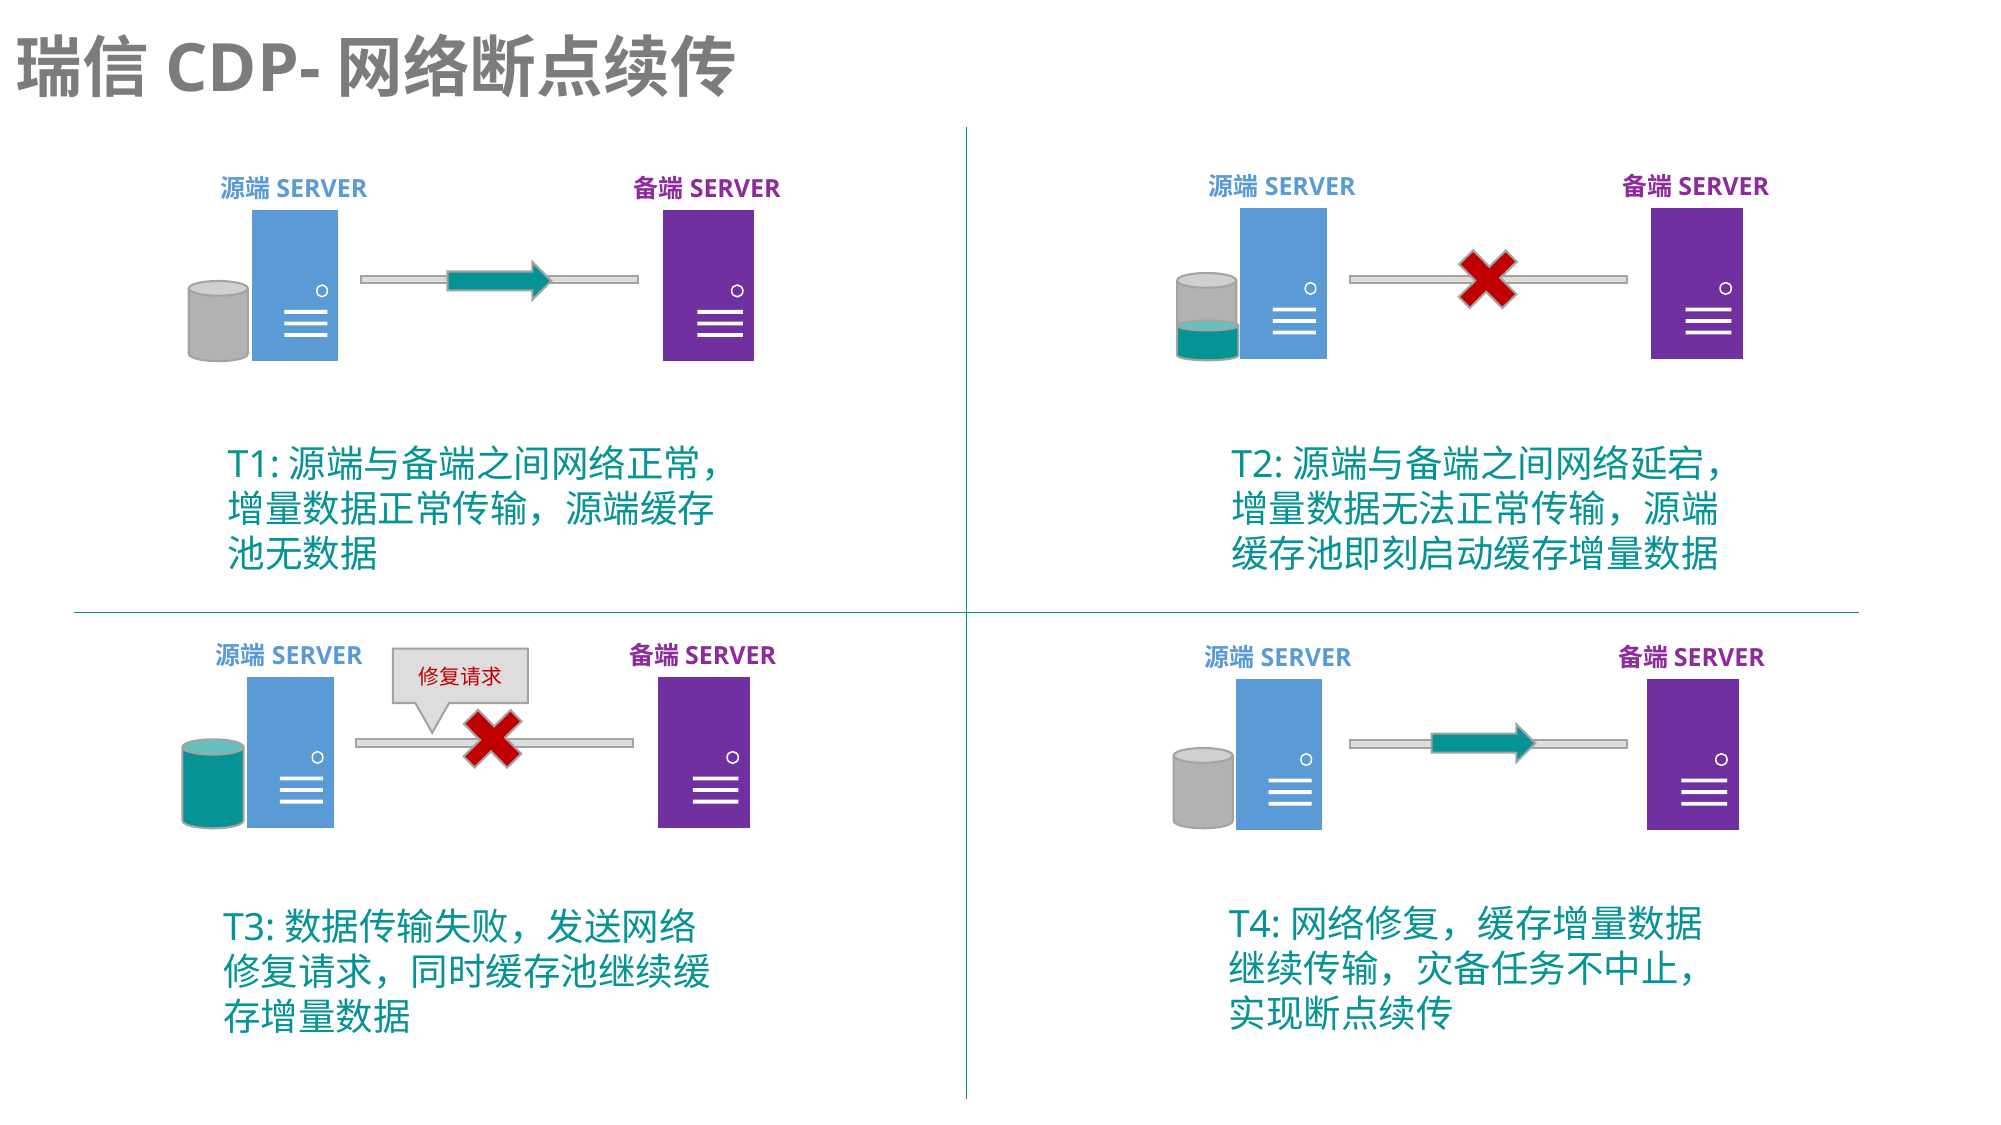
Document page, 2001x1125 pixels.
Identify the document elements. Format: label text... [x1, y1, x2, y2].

text_box T4:网络修复，缓存增量数据继续传输，灾备任务不中止，实现断点续传 [1214, 892, 1753, 1043]
text_box [1503, 275, 1628, 284]
text_box 修复请求 [391, 647, 529, 735]
text_box 瑞信CDP-网络断点续传 [0, 26, 1037, 127]
text_box [1532, 739, 1628, 749]
text_box [360, 275, 446, 284]
text_box 备端SERVER [614, 631, 792, 677]
text_box [1457, 248, 1519, 310]
text_box 源端SERVER [201, 631, 378, 677]
text_box T1:源端与备端之间网络正常，增量数据正常传输，源端缓存池无数据 [212, 433, 752, 583]
text_box [1349, 275, 1473, 284]
text_box 源端SERVER [1189, 633, 1367, 679]
text_box 备端SERVER [1607, 162, 1785, 208]
picture [658, 205, 757, 363]
text_box [187, 279, 247, 363]
text_box 源端SERVER [205, 165, 383, 210]
picture [1647, 203, 1745, 361]
text_box [548, 275, 639, 284]
picture [243, 672, 336, 830]
text_box [509, 738, 634, 748]
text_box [1177, 272, 1239, 361]
text_box [1430, 721, 1537, 765]
picture [247, 205, 341, 363]
text_box 源端SERVER [1194, 162, 1371, 208]
text_box 文件压缩 [191, 283, 246, 294]
text_box 网络通信 [184, 741, 241, 753]
text_box [1349, 739, 1430, 749]
picture [1236, 203, 1329, 361]
picture [654, 672, 752, 830]
text_box [462, 708, 523, 770]
text_box [1172, 747, 1232, 830]
picture [1232, 674, 1325, 832]
text_box 镜像模块 [1176, 750, 1231, 761]
text_box [181, 738, 243, 830]
text_box T2:源端与备端之间网络延宕，增量数据无法正常传输，源端缓存池即刻启动缓存增量数据 [1216, 433, 1756, 583]
text_box [355, 738, 477, 748]
text_box 备端SERVER [619, 165, 796, 210]
text_box 备端SERVER [1603, 633, 1780, 679]
picture [1642, 674, 1741, 832]
text_box [446, 259, 553, 303]
text_box T3:数据传输失败，发送网络修复请求，同时缓存池继续缓存增量数据 [208, 895, 748, 1046]
